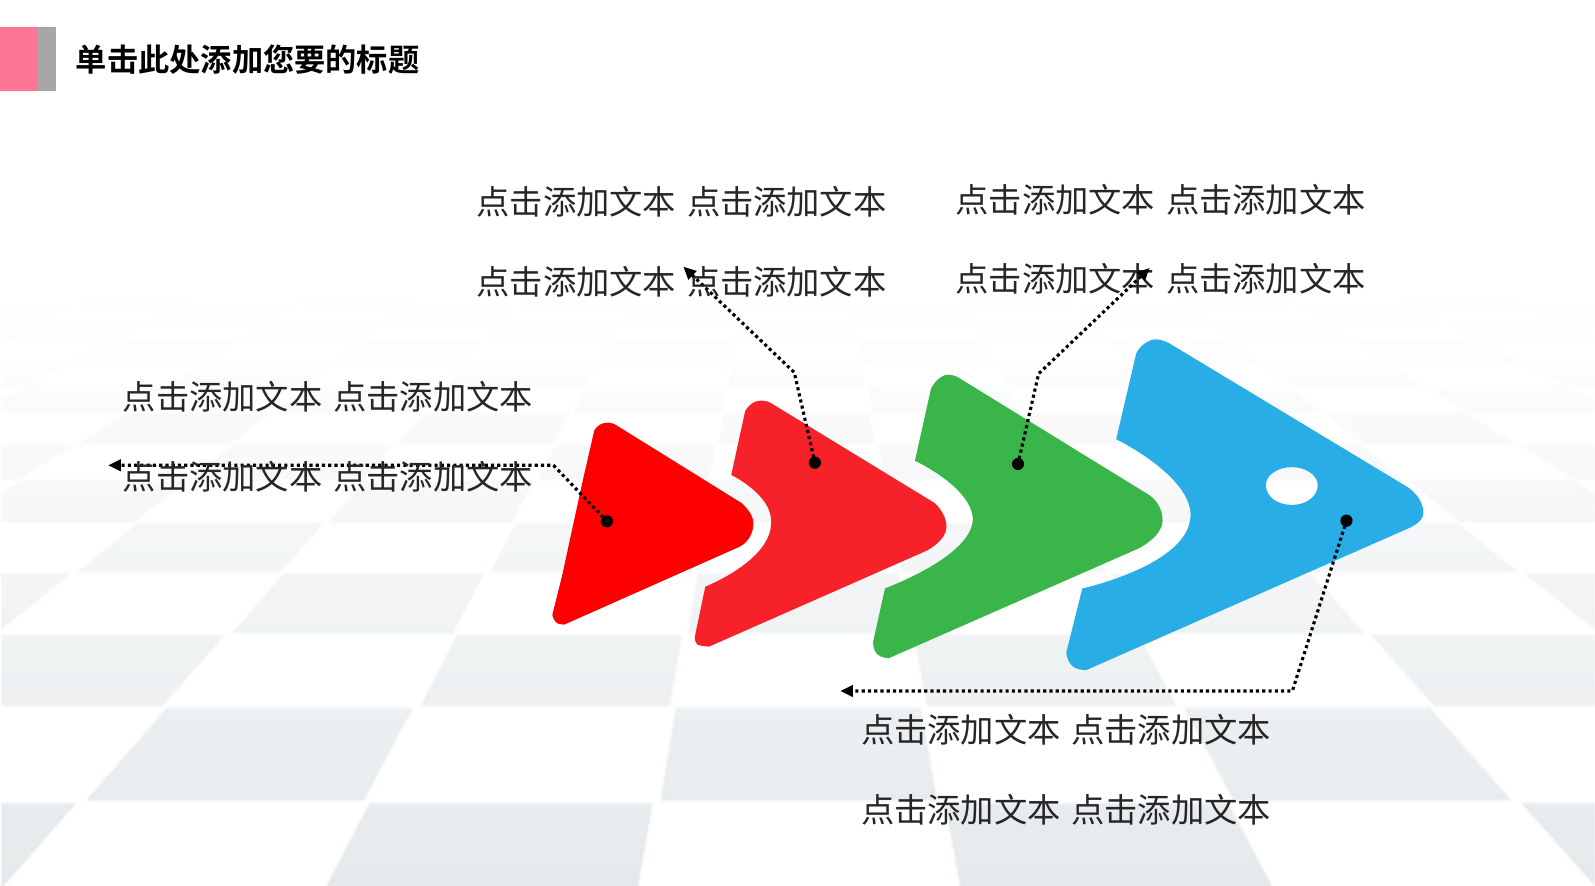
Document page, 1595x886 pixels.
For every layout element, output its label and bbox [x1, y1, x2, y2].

text_box [840, 520, 1347, 798]
text_box [912, 379, 1165, 519]
picture [0, 0, 1595, 886]
text_box [1163, 471, 1426, 556]
text_box [108, 368, 608, 522]
text_box [940, 171, 1385, 465]
text_box [550, 471, 756, 627]
text_box [461, 173, 906, 463]
text_box [692, 471, 948, 649]
